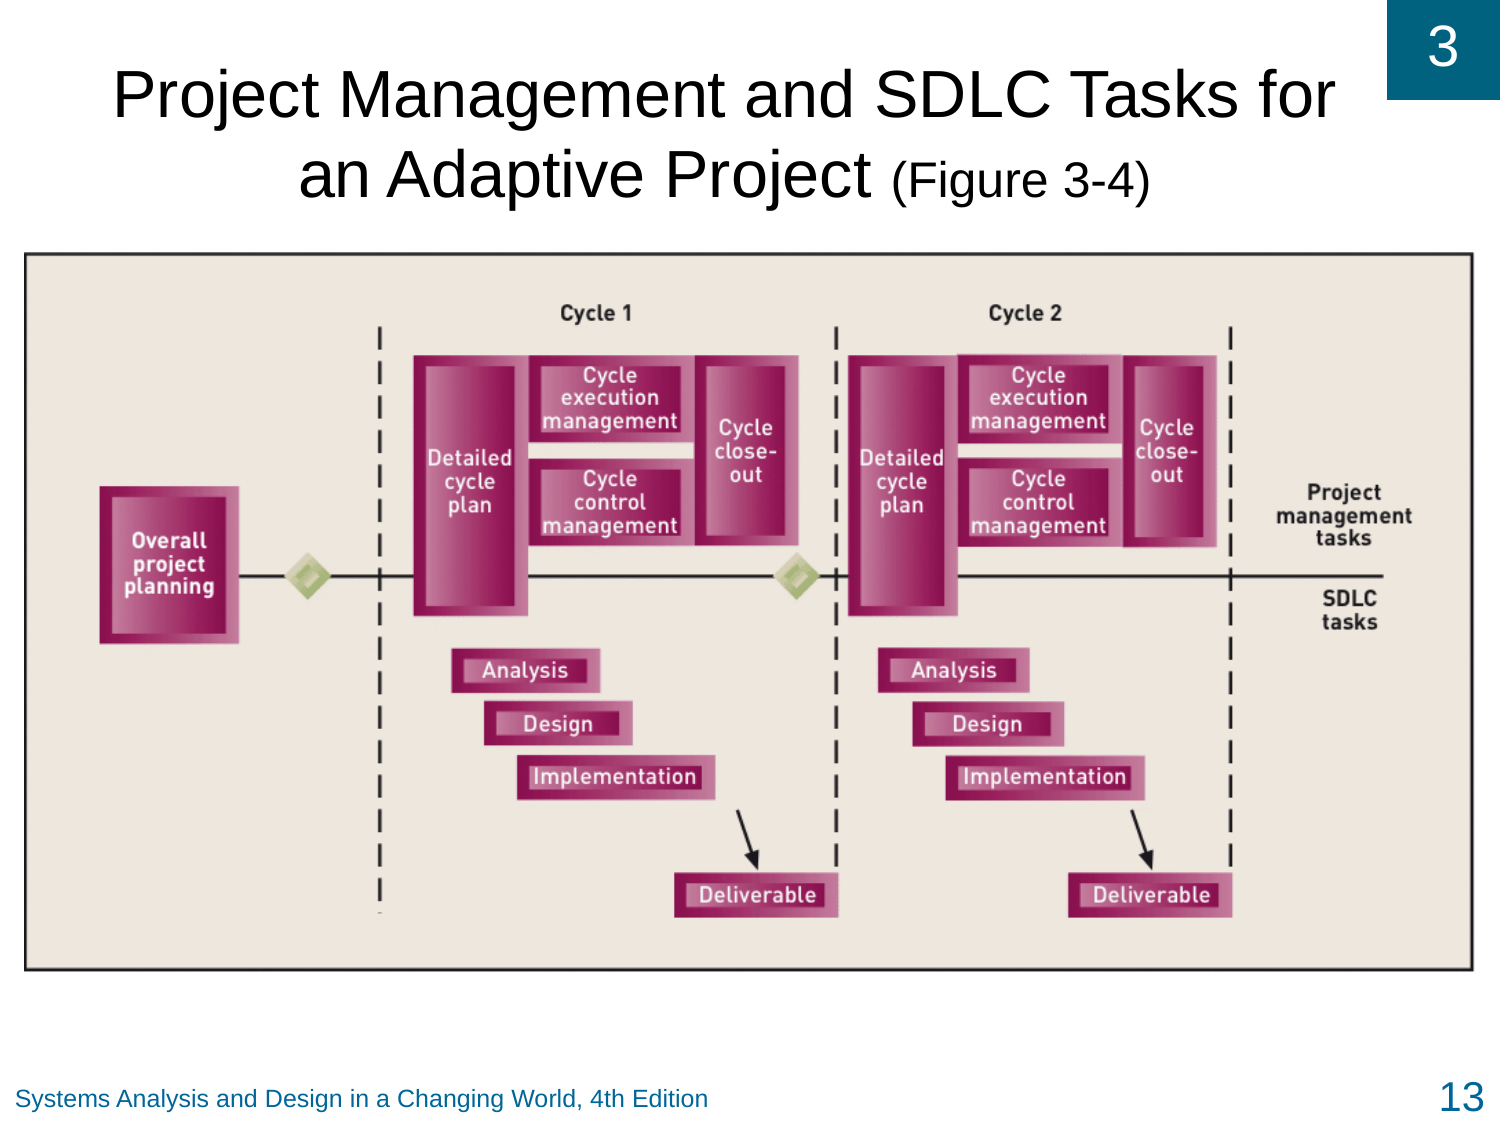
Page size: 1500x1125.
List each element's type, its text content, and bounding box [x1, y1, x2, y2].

title Project Management and SDLC Tasks for an Adaptive Project (Figure 3-4)‏ [74, 37, 1376, 226]
picture [24, 252, 1476, 973]
slide_number 13 [1149, 1062, 1500, 1125]
footer Systems Analysis and Design in a Changing World, 4th Edition [0, 1074, 1138, 1125]
